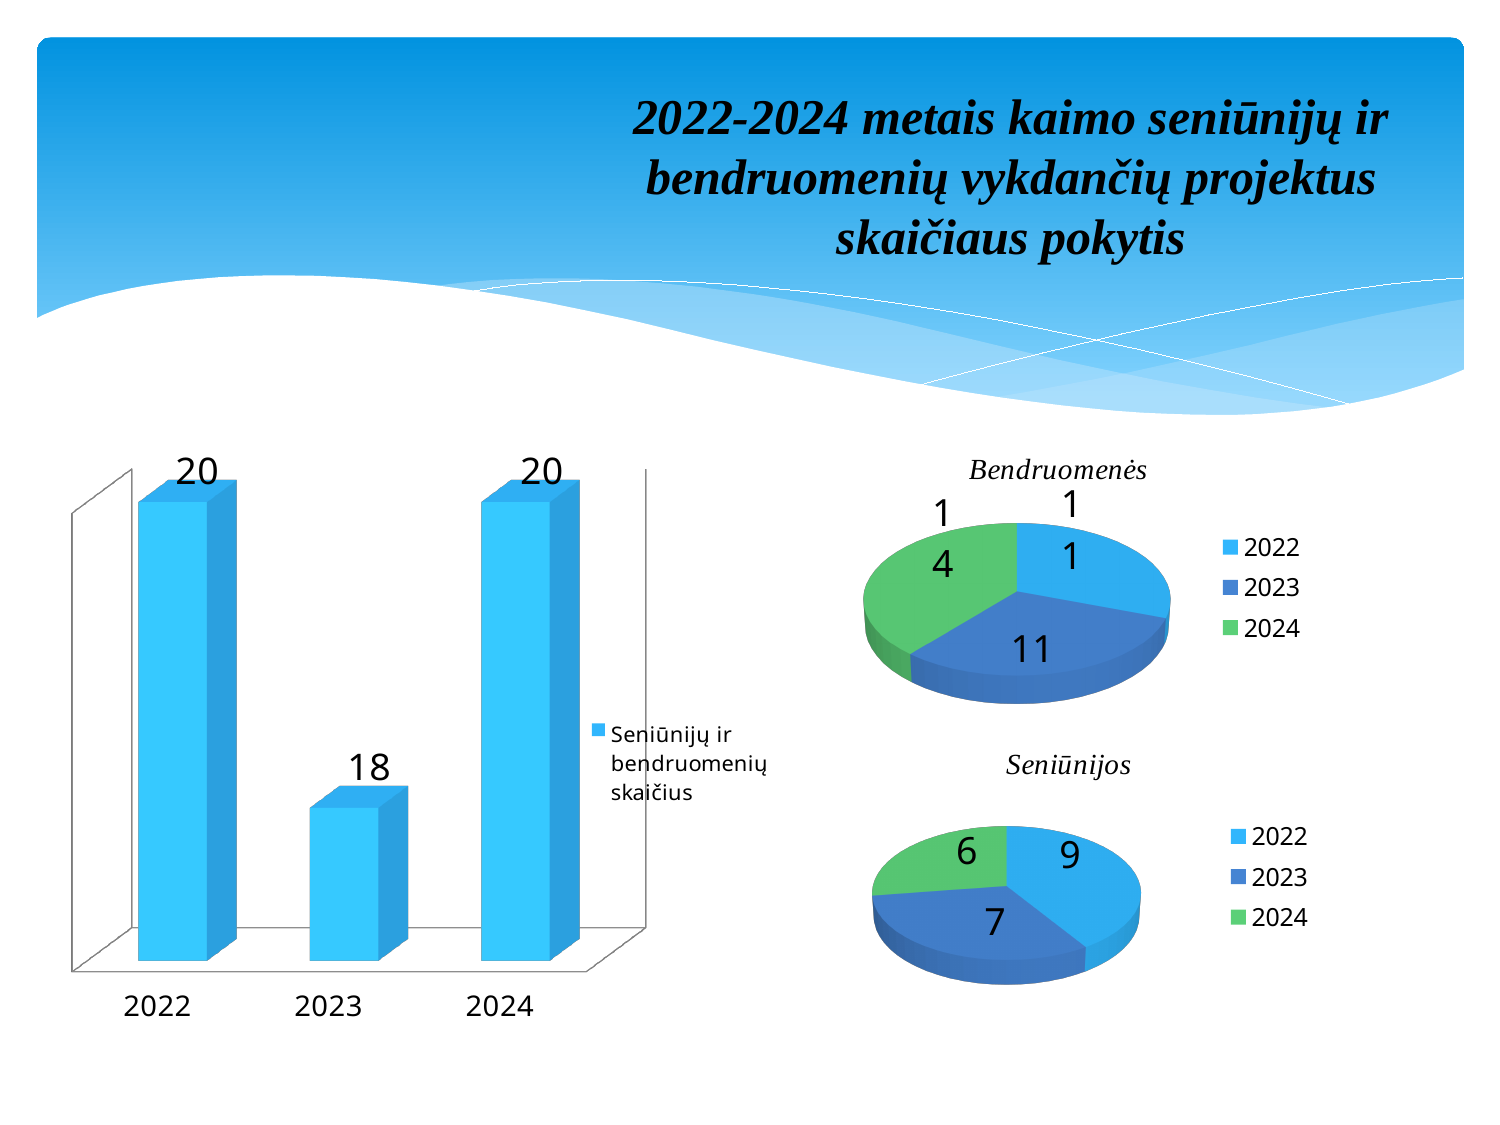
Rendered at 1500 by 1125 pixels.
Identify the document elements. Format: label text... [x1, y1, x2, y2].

title 2022-2024 metais kaimo seniūnijų ir bendruomenių vykdančių projektus skaičiaus pokytis [549, 101, 1474, 308]
chart [52, 408, 1330, 1038]
